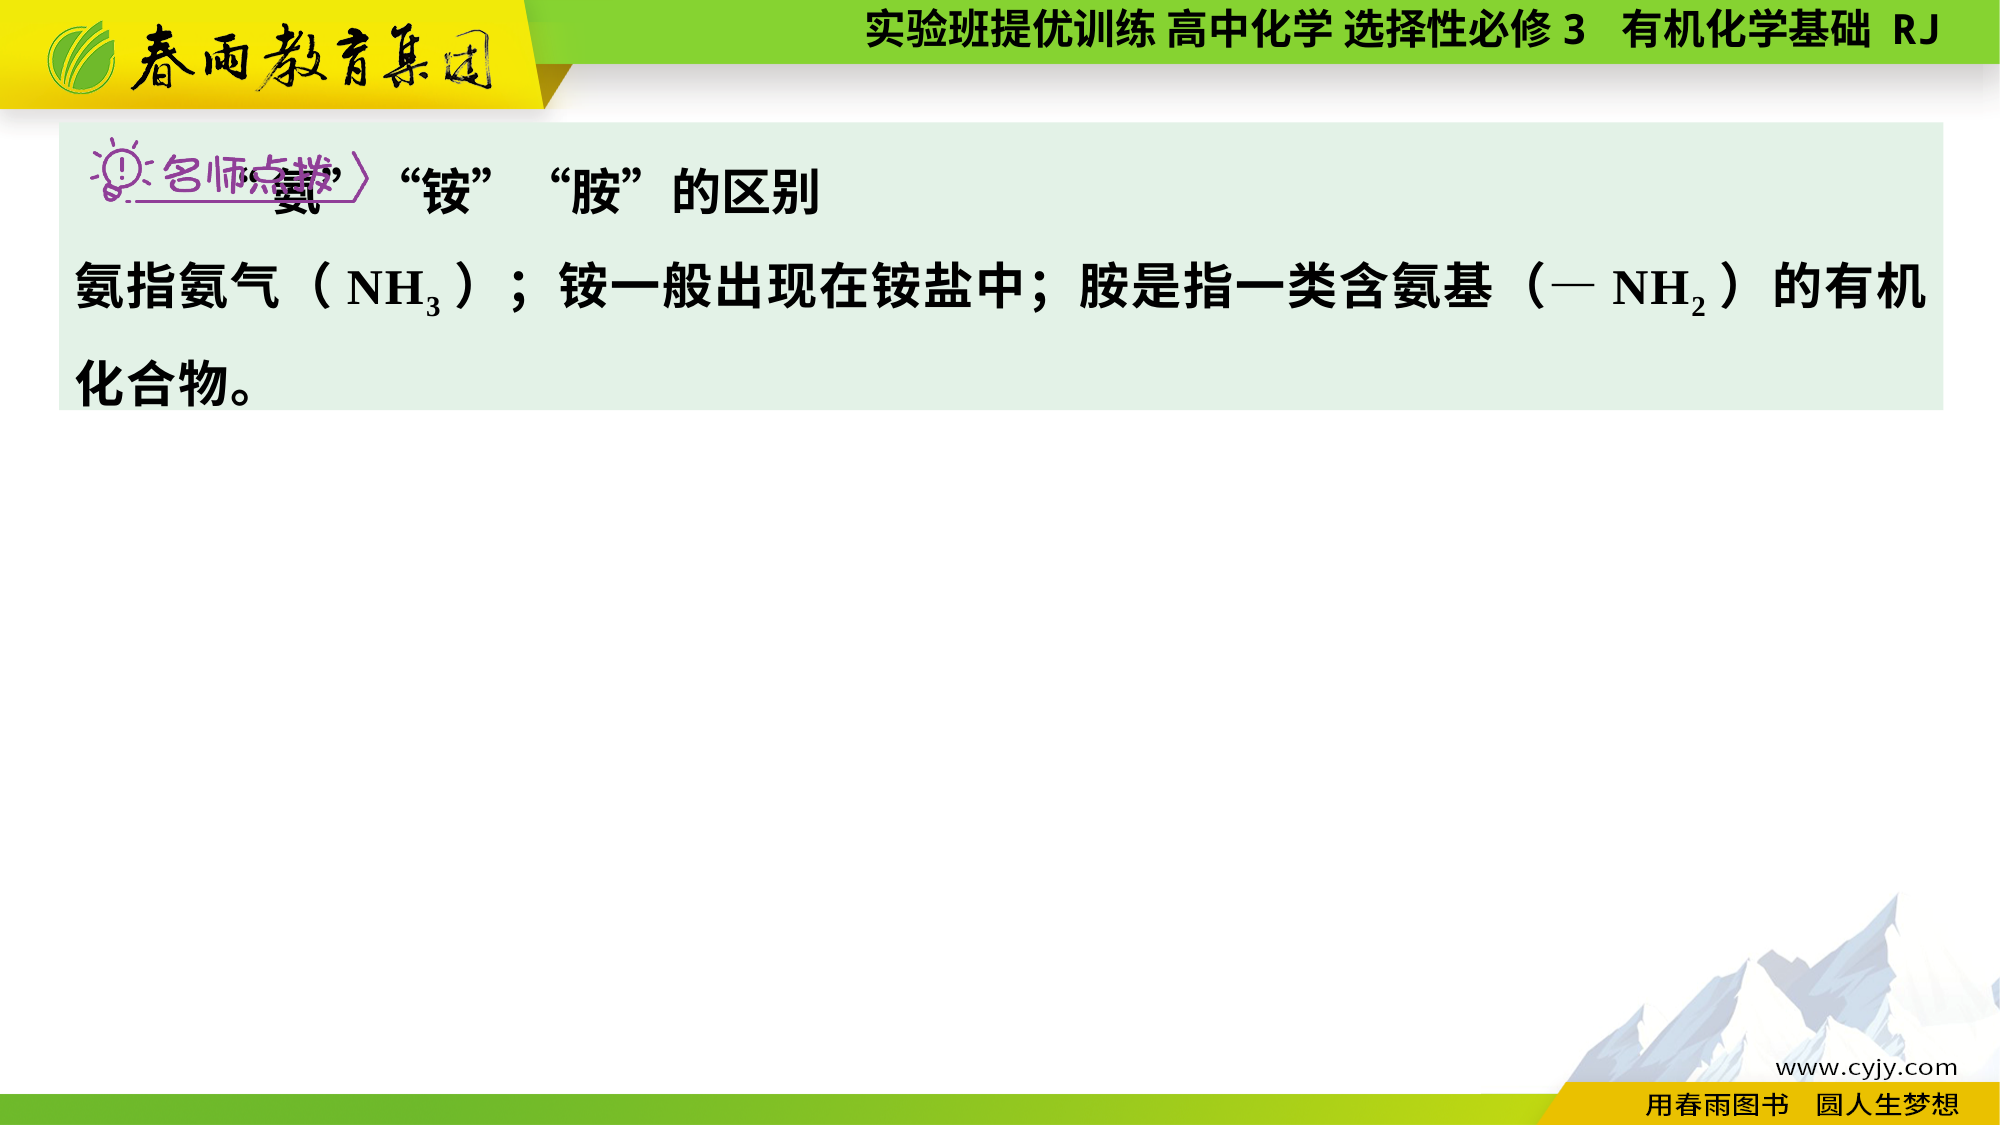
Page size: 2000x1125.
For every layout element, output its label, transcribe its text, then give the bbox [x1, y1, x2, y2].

picture [0, 0, 2000, 1125]
list “氨”“铵”“胺”的区别 氨指氨气（NH3）；铵一般出现在铵盐中；胺是指一类含氨基（—NH2）的有机化合物。 [59, 122, 1944, 411]
